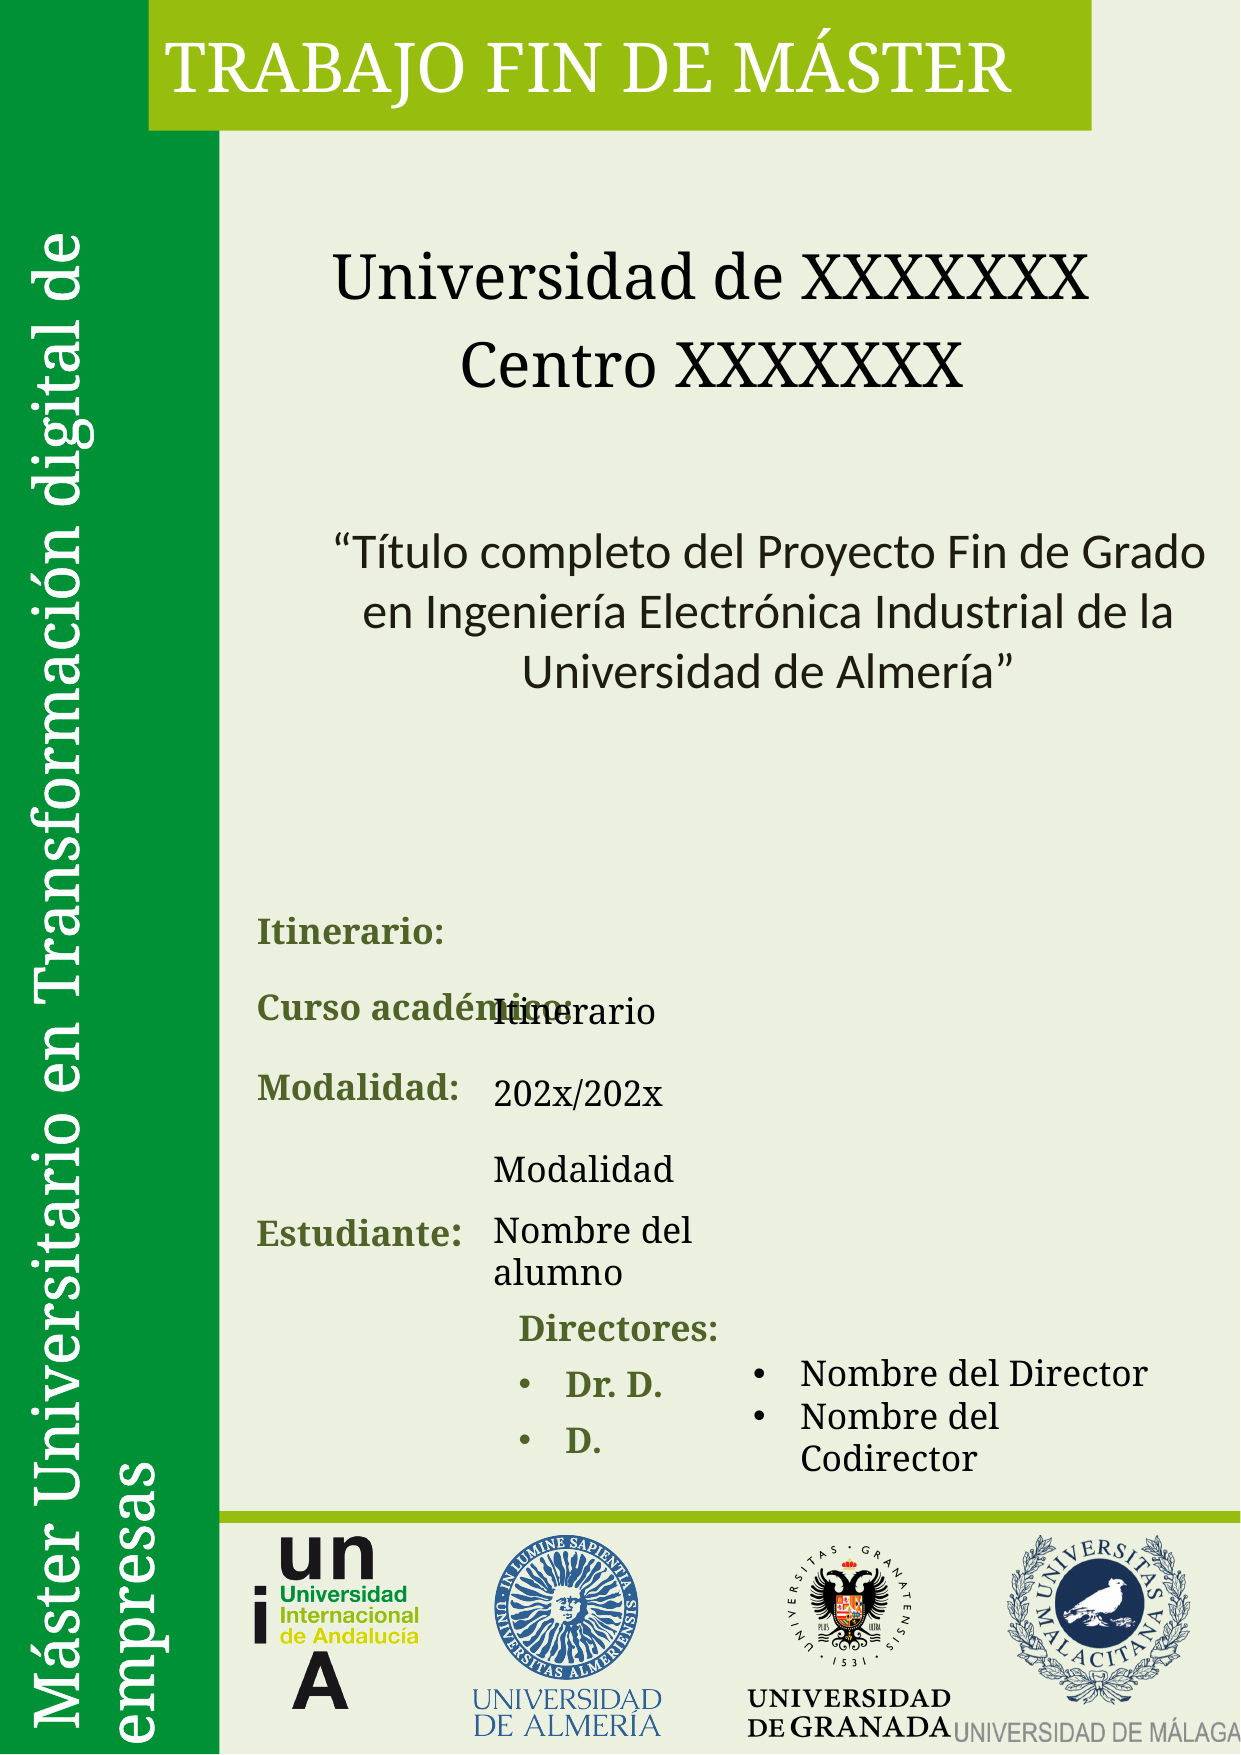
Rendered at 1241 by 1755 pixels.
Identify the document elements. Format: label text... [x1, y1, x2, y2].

text_box 202x/202x [478, 1054, 712, 1130]
title “Título completo del Proyecto Fin de Grado en Ingeniería Electrónica Industrial de la Universidad de Almería” [297, 510, 1241, 802]
picture [251, 1535, 424, 1713]
text_box Modalidad [478, 1130, 712, 1207]
text_box Nombre del alumno [478, 1212, 843, 1288]
text_box Universidad de XXXXXXX Centro XXXXXXX [183, 228, 1241, 409]
picture [456, 1535, 678, 1742]
text_box Itinerario [478, 972, 712, 1049]
picture [724, 1535, 1241, 1742]
text_box Nombre del Director Nombre del Codirector [738, 1377, 1199, 1453]
